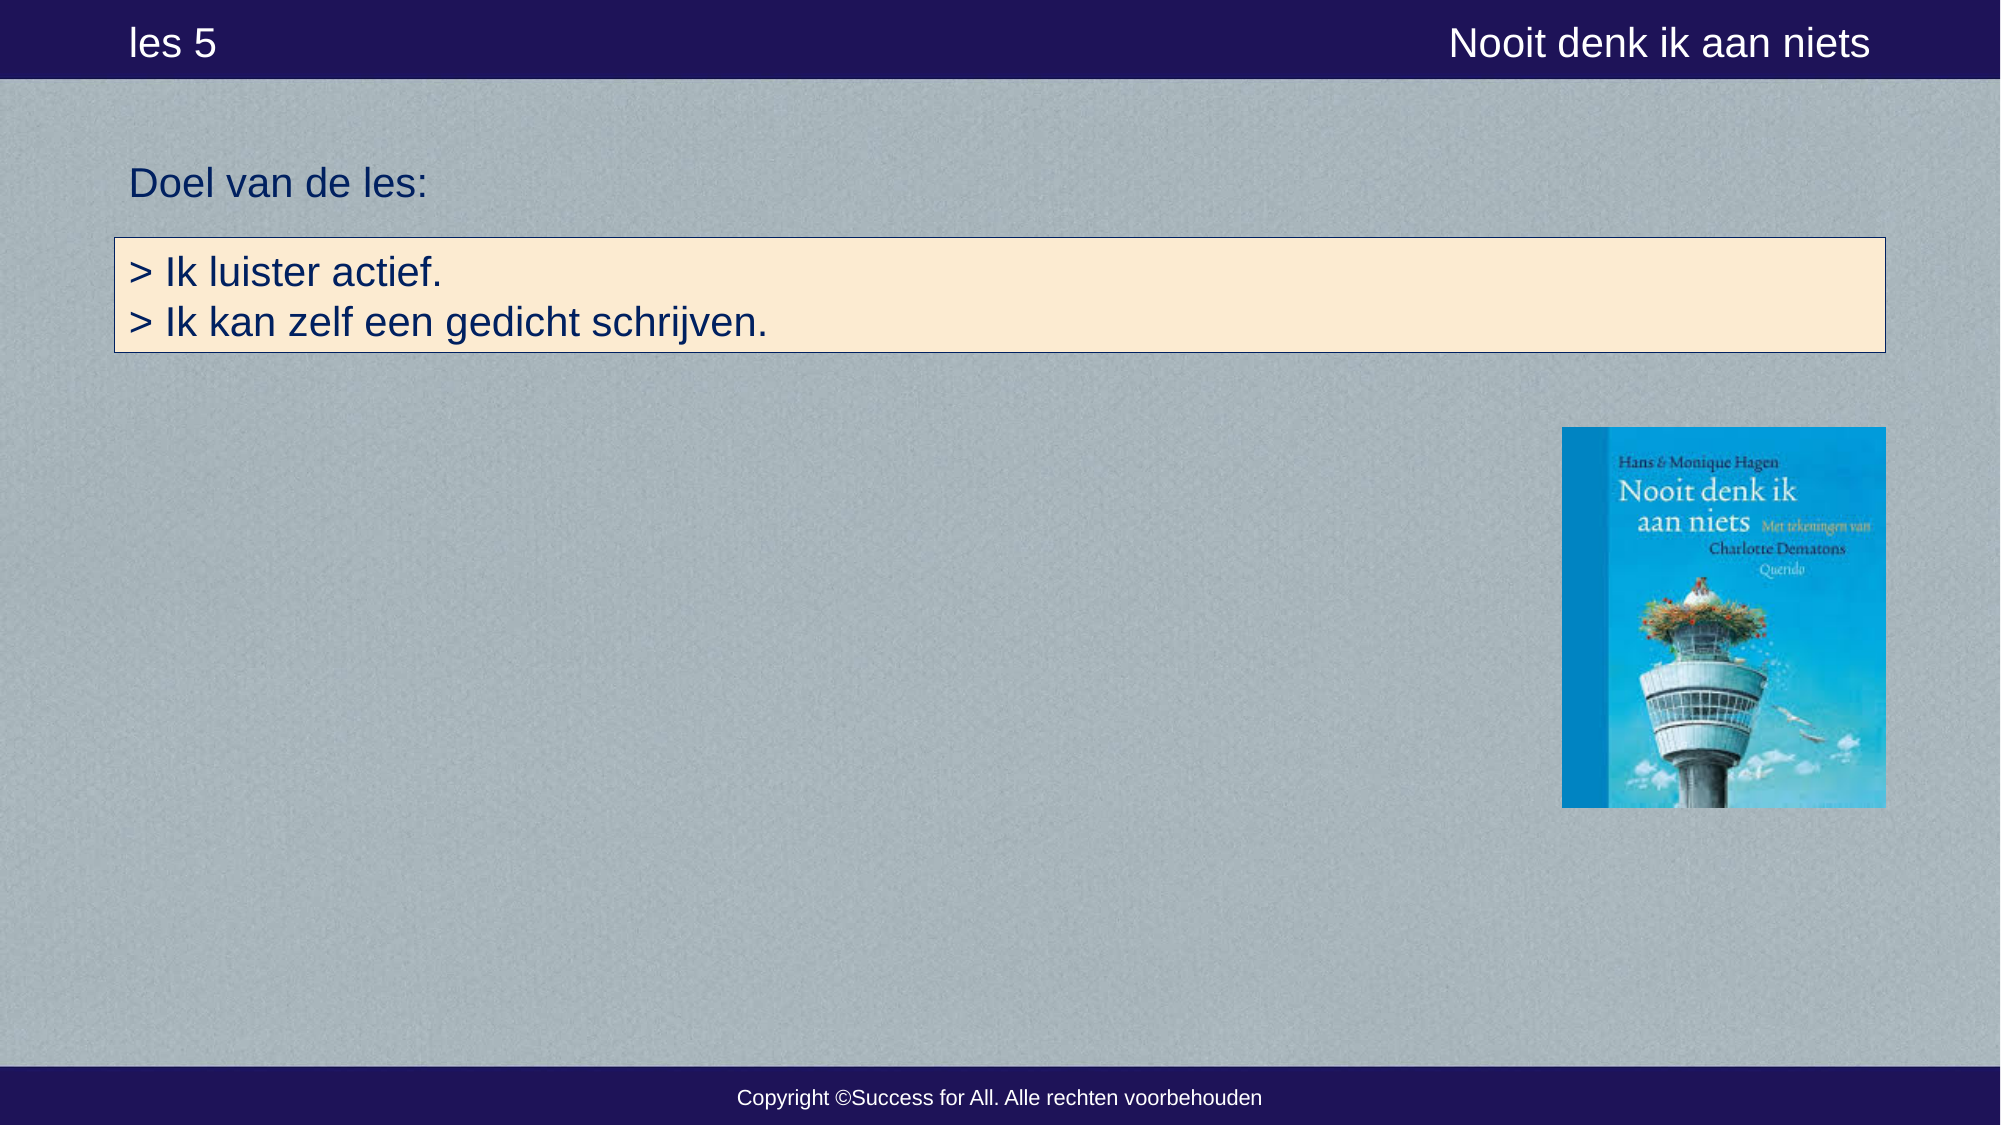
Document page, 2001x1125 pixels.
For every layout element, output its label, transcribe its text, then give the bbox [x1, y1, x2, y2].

text_box les 5 [114, 8, 354, 73]
picture [0, 0, 2001, 1125]
text_box Doel van de les: [113, 148, 1635, 214]
text_box > Ik luister actief. > Ik kan zelf een gedicht schrijven. [114, 237, 1886, 353]
text_box Nooit denk ik aan niets [999, 8, 1886, 73]
text_box Copyright ©Success for All. Alle rechten voorbehouden [0, 1076, 2000, 1125]
